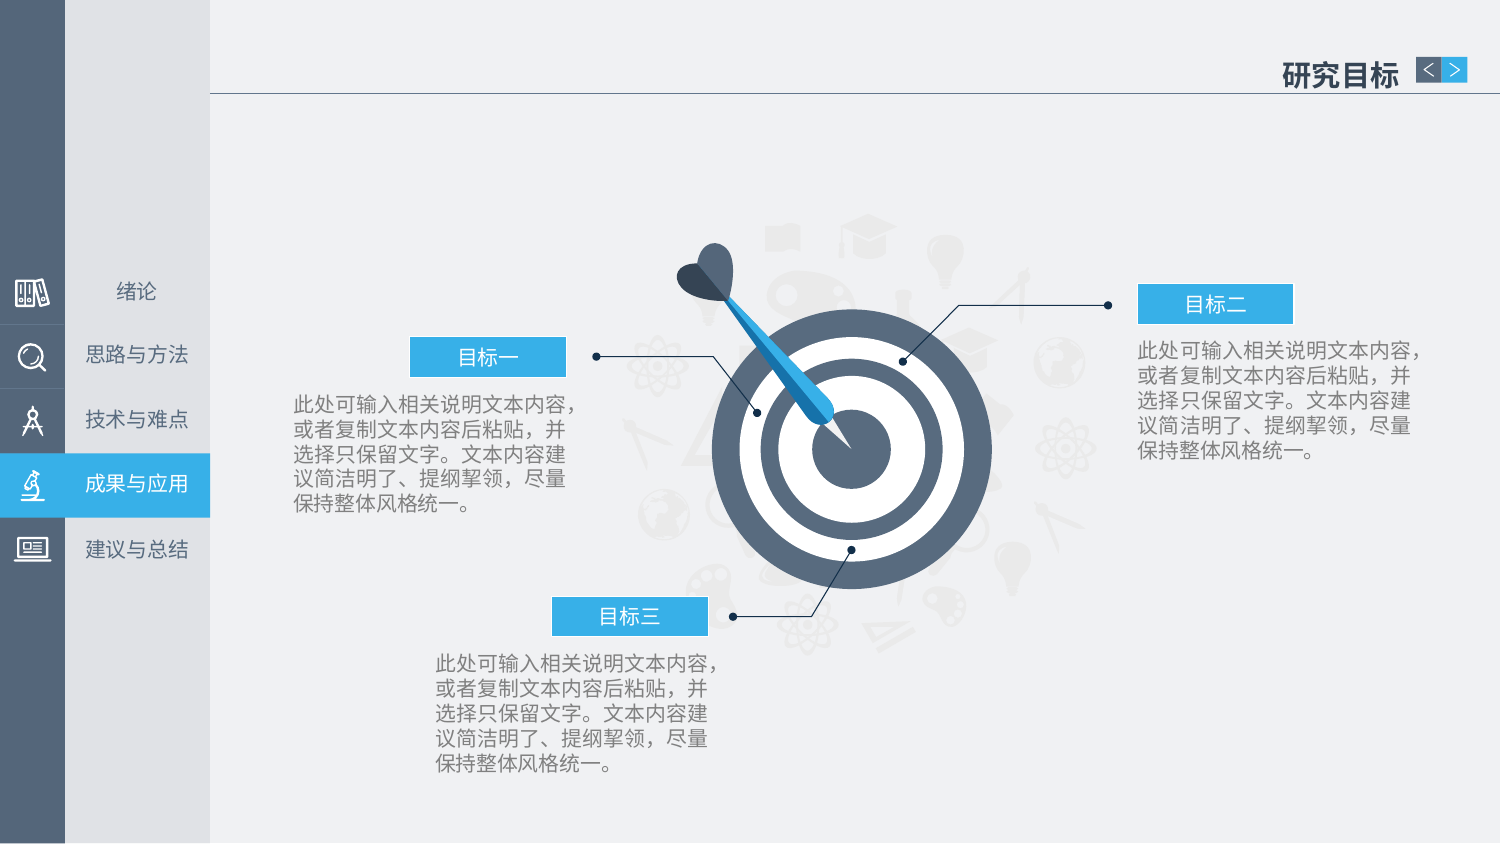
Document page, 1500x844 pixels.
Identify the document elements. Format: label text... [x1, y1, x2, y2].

text_box 目标三 [549, 594, 616, 639]
text_box 成果与应用 [70, 463, 204, 503]
text_box [15, 278, 50, 308]
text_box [1415, 56, 1440, 83]
text_box 此处可输入相关说明文本内容，或者复制文本内容后粘贴，并选择只保留文字。文本内容建议简洁明了、提纲挈领，尽量保持整体风格统一。 [435, 650, 709, 776]
text_box 思路与方法 [70, 334, 204, 374]
text_box 目标一 [408, 335, 569, 379]
text_box 此处可输入相关说明文本内容，或者复制文本内容后粘贴，并选择只保留文字。文本内容建议简洁明了、提纲挈领，尽量保持整体风格统一。 [293, 391, 567, 517]
text_box [1101, 301, 1113, 310]
text_box [592, 352, 616, 364]
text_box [1441, 56, 1468, 83]
text_box [20, 470, 46, 502]
text_box 技术与难点 [70, 399, 204, 439]
text_box 研究目标 [962, 40, 1400, 93]
text_box [13, 536, 52, 562]
text_box 绪论 [101, 271, 173, 311]
text_box 目标二 [1135, 282, 1296, 326]
text_box [0, 451, 212, 520]
text_box 建议与总结 [70, 529, 204, 569]
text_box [671, 237, 852, 450]
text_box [711, 309, 993, 590]
text_box 此处可输入相关说明文本内容，或者复制文本内容后粘贴，并选择只保留文字。文本内容建议简洁明了、提纲挈领，尽量保持整体风格统一。 [1137, 338, 1412, 464]
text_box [621, 213, 1097, 656]
text_box [17, 343, 47, 372]
text_box [22, 405, 44, 437]
